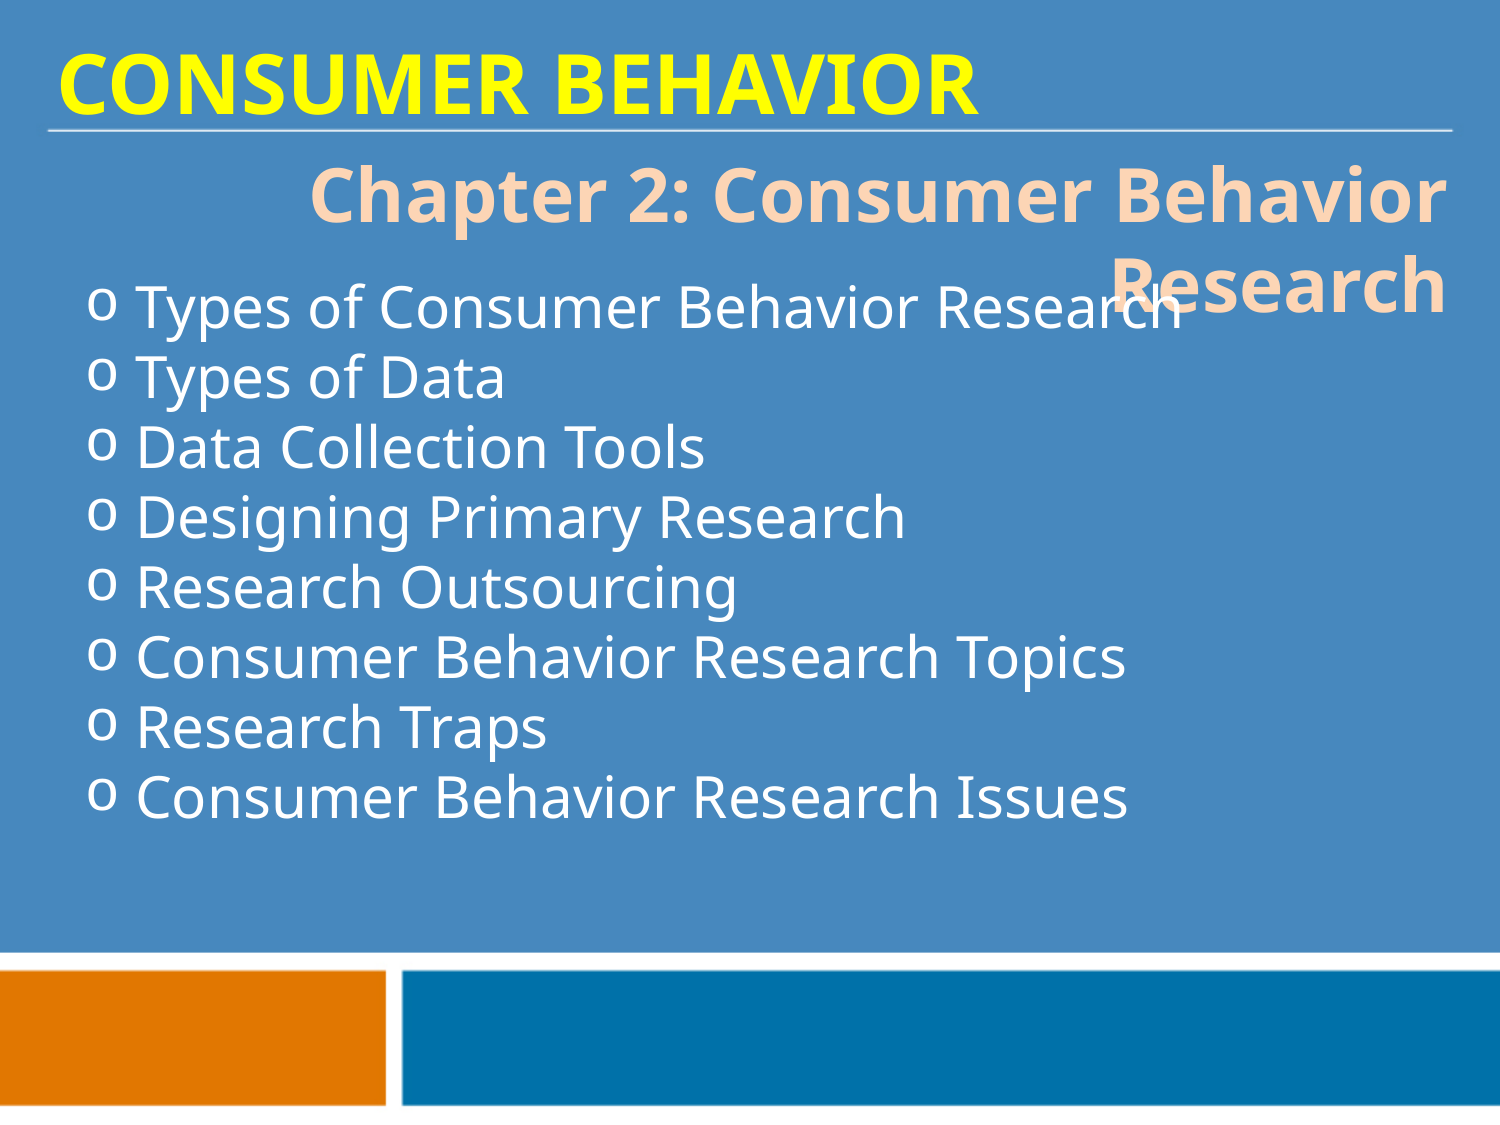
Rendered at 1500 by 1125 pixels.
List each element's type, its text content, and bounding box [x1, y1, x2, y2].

text_box Types of Consumer Behavior Research Types of Data Data Collection Tools Designing Primary Research Research Outsourcing Consumer Behavior Research Topics Research Traps Consumer Behavior Research Issues [70, 262, 1454, 838]
picture [0, 0, 1500, 1125]
text_box Chapter 2: Consumer Behavior Research [0, 140, 1464, 336]
text_box CONSUMER BEHAVIOR [41, 23, 1459, 124]
